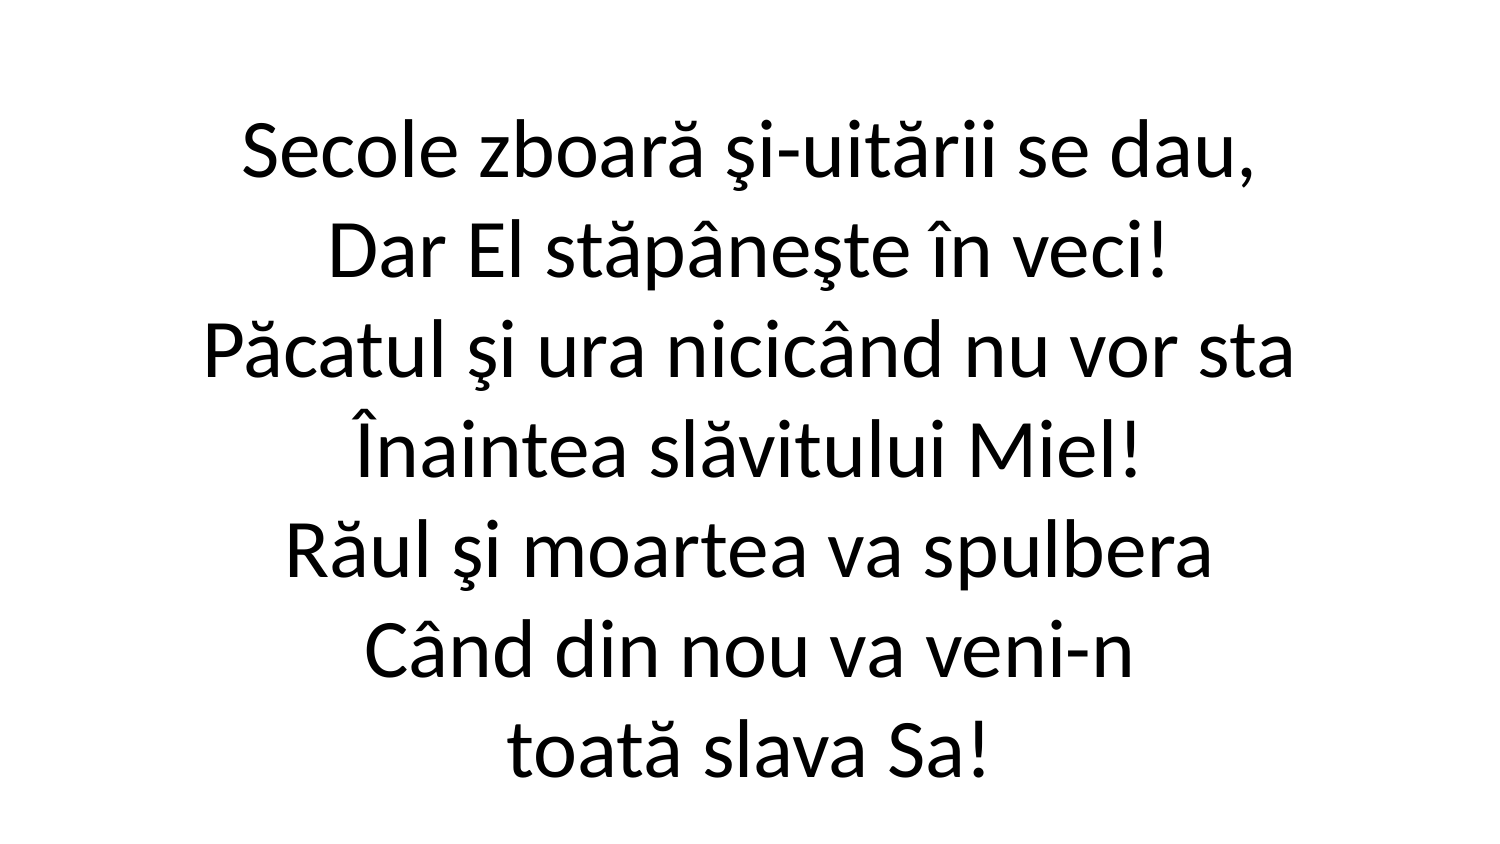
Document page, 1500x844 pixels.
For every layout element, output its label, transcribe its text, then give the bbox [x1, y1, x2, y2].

text_box Secole zboară şi-uitării se dau, Dar El stăpâneşte în veci! Păcatul şi ura nicicând nu vor sta Înaintea slăvitului Miel! Răul şi moartea va spulbera Când din nou va veni-n toată slava Sa! [187, 42, 1313, 802]
